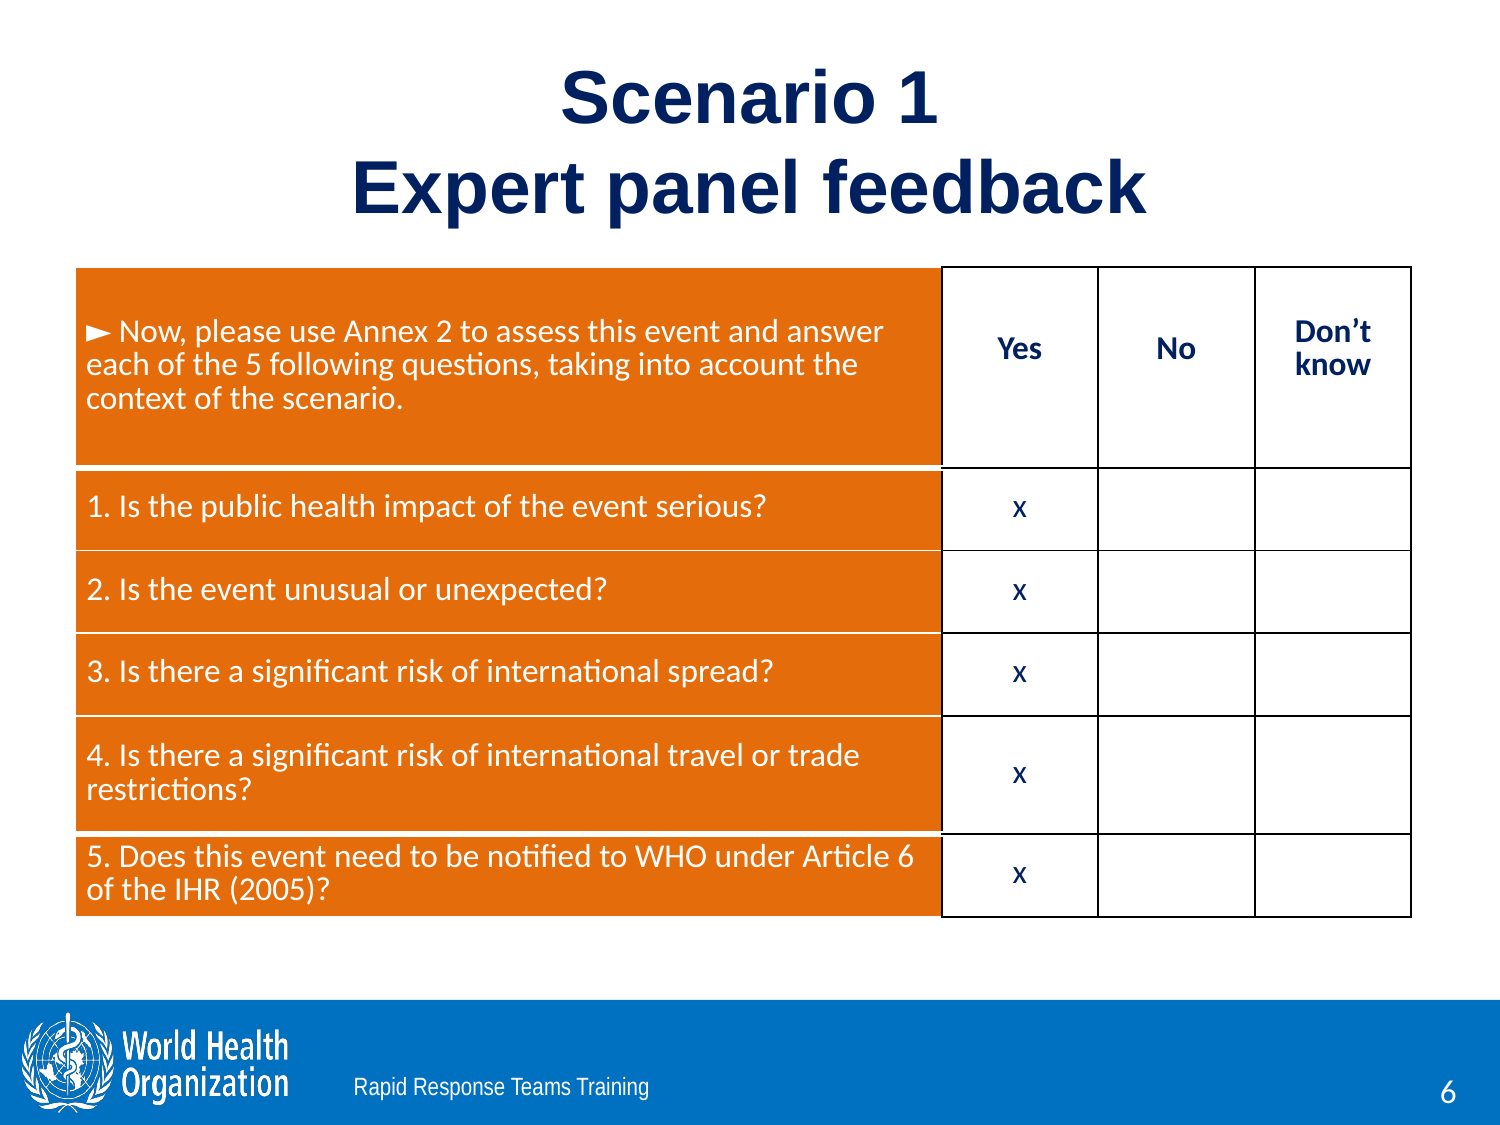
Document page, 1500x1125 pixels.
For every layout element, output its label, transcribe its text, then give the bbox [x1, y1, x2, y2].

table_cell [1256, 469, 1410, 550]
table_cell [1256, 835, 1410, 916]
table_cell 4. Is there a significant risk of international travel or trade restrictions? [76, 717, 941, 831]
table_header No [1099, 268, 1254, 467]
table_cell [1099, 551, 1254, 632]
picture [21, 1012, 288, 1113]
table_header Don’t know [1256, 268, 1410, 467]
table_header ► Now, please use Annex 2 to assess this event and answer each of the 5 following questions, taking into account the context of the scenario. [76, 268, 941, 465]
table_cell [1099, 717, 1254, 833]
table_cell [1099, 469, 1254, 550]
table_cell x [943, 551, 1097, 632]
table_cell x [943, 469, 1097, 550]
table_cell 2. Is the event unusual or unexpected? [76, 551, 941, 632]
table_cell x [943, 634, 1097, 715]
table_cell [1099, 835, 1254, 916]
table_cell 3. Is there a significant risk of international spread? [76, 634, 941, 715]
table_cell 5. Does this event need to be notified to WHO under Article 6 of the IHR (2005)? [76, 837, 941, 916]
table_cell [1256, 551, 1410, 632]
table_header Yes [943, 268, 1097, 467]
table_cell [1256, 717, 1410, 833]
table_cell 1. Is the public health impact of the event serious? [76, 471, 941, 550]
table_cell [1099, 634, 1254, 715]
table_cell x [943, 835, 1097, 916]
table_cell x [943, 717, 1097, 833]
title Scenario 1 Expert panel feedback [75, 45, 1425, 233]
table_cell [1256, 634, 1410, 715]
